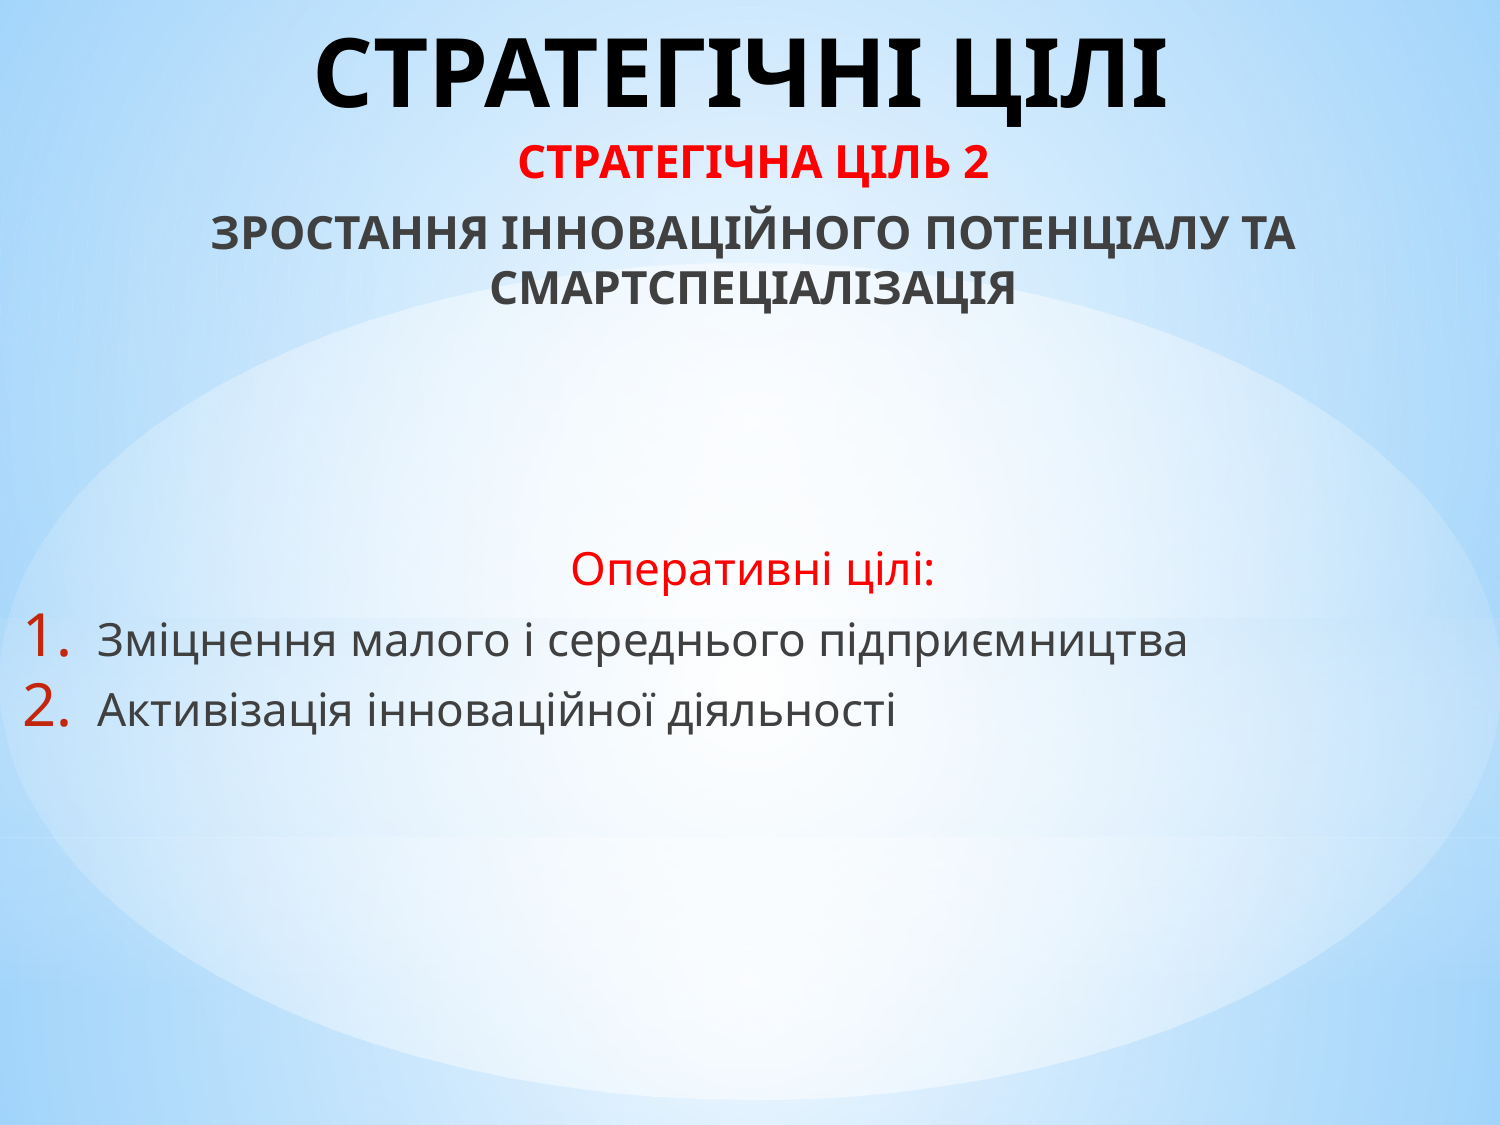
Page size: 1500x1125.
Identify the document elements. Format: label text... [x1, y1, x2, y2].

title СТРАТЕГІЧНІ ЦІЛІ [206, 4, 1275, 125]
list СТРАТЕГІЧНА ЦІЛЬ 2 ЗРОСТАННЯ ІННОВАЦІЙНОГО ПОТЕНЦІАЛУ ТА СМАРТСПЕЦІАЛІЗАЦІЯ Оперативні цілі: Зміцнення малого і середнього підприємництва Активізація інноваційної діяльності [0, 125, 1500, 1125]
